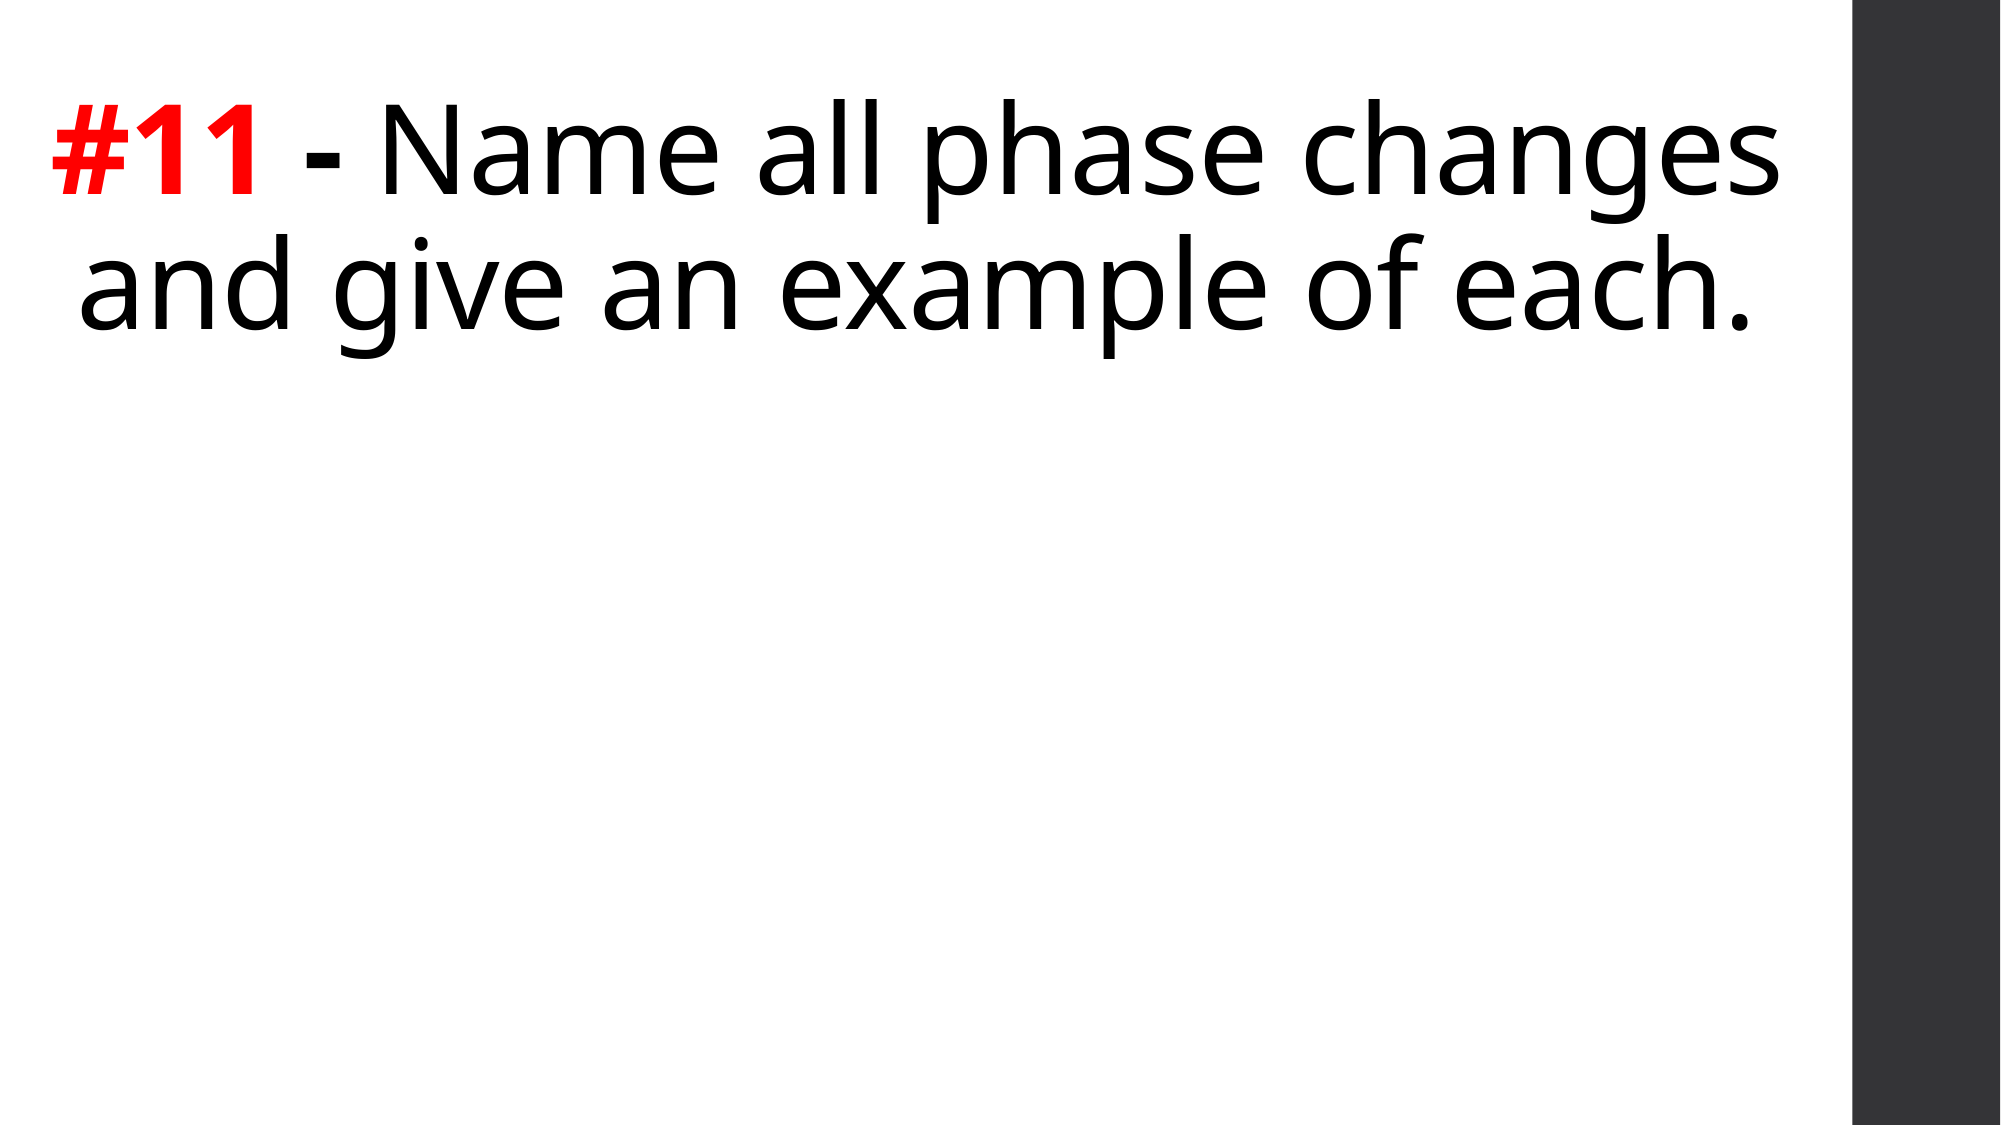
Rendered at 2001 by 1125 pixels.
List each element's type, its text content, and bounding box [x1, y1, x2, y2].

title #11 - Name all phase changes and give an example of each. [15, 112, 1818, 365]
